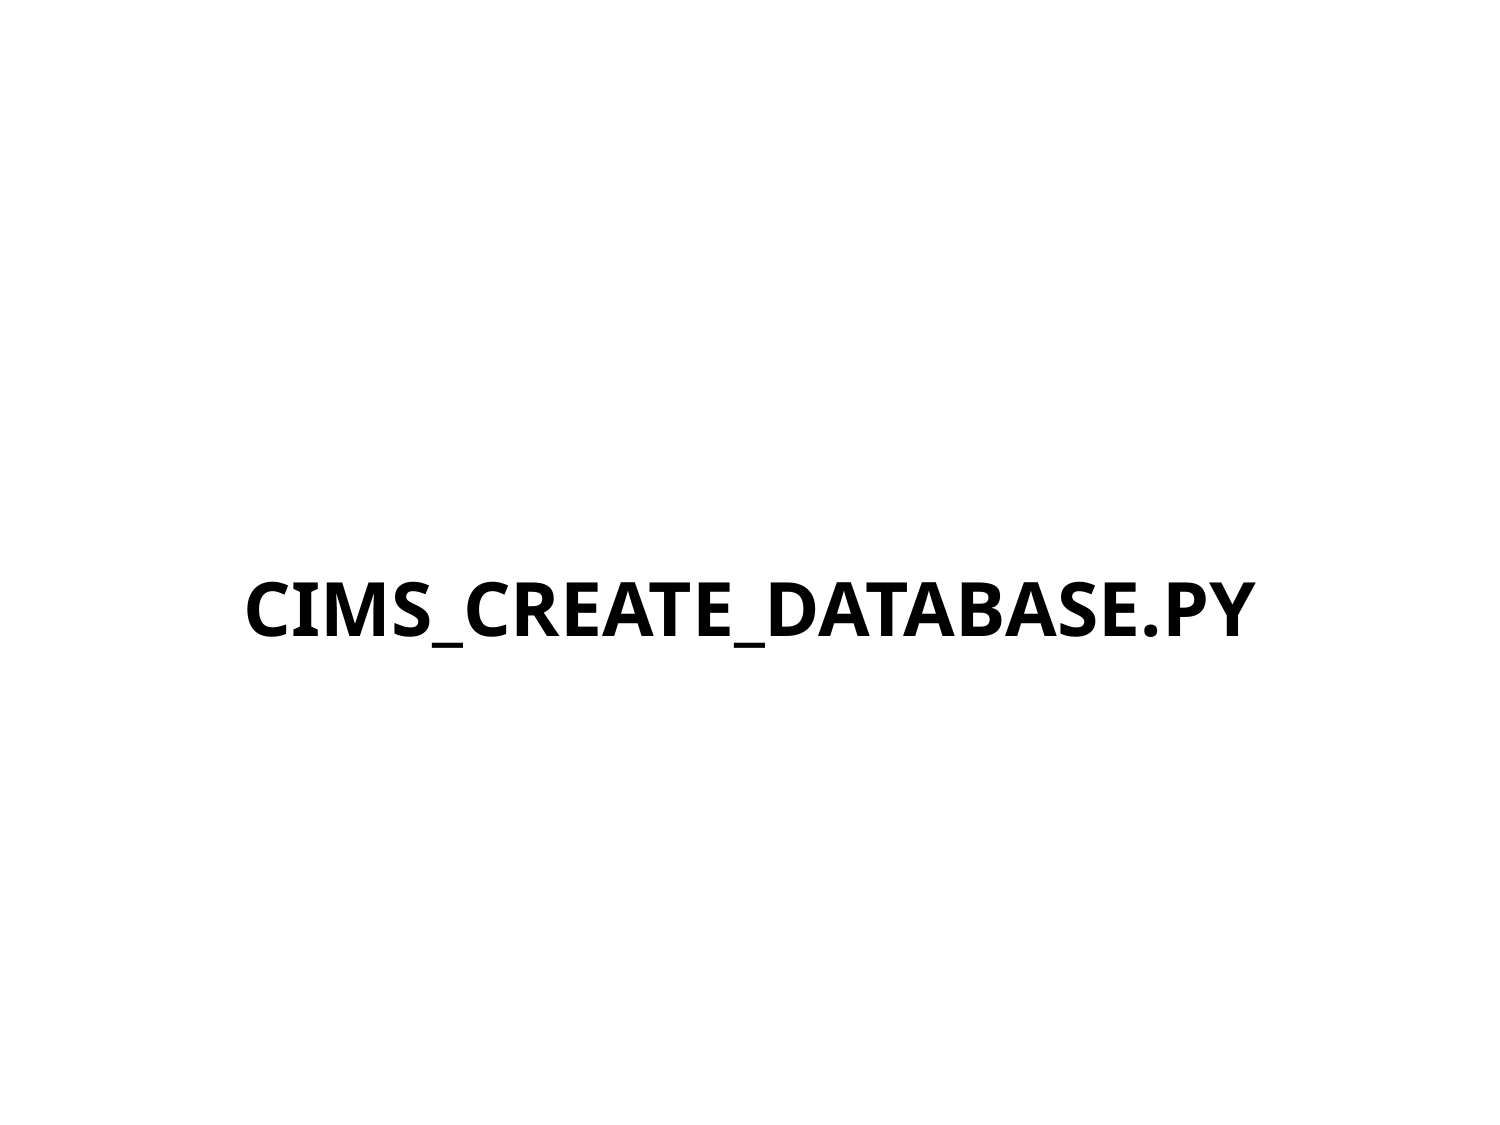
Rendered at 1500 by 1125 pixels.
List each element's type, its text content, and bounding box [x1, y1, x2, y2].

title CIMS_CREATE_DATABASE.PY [75, 512, 1425, 700]
